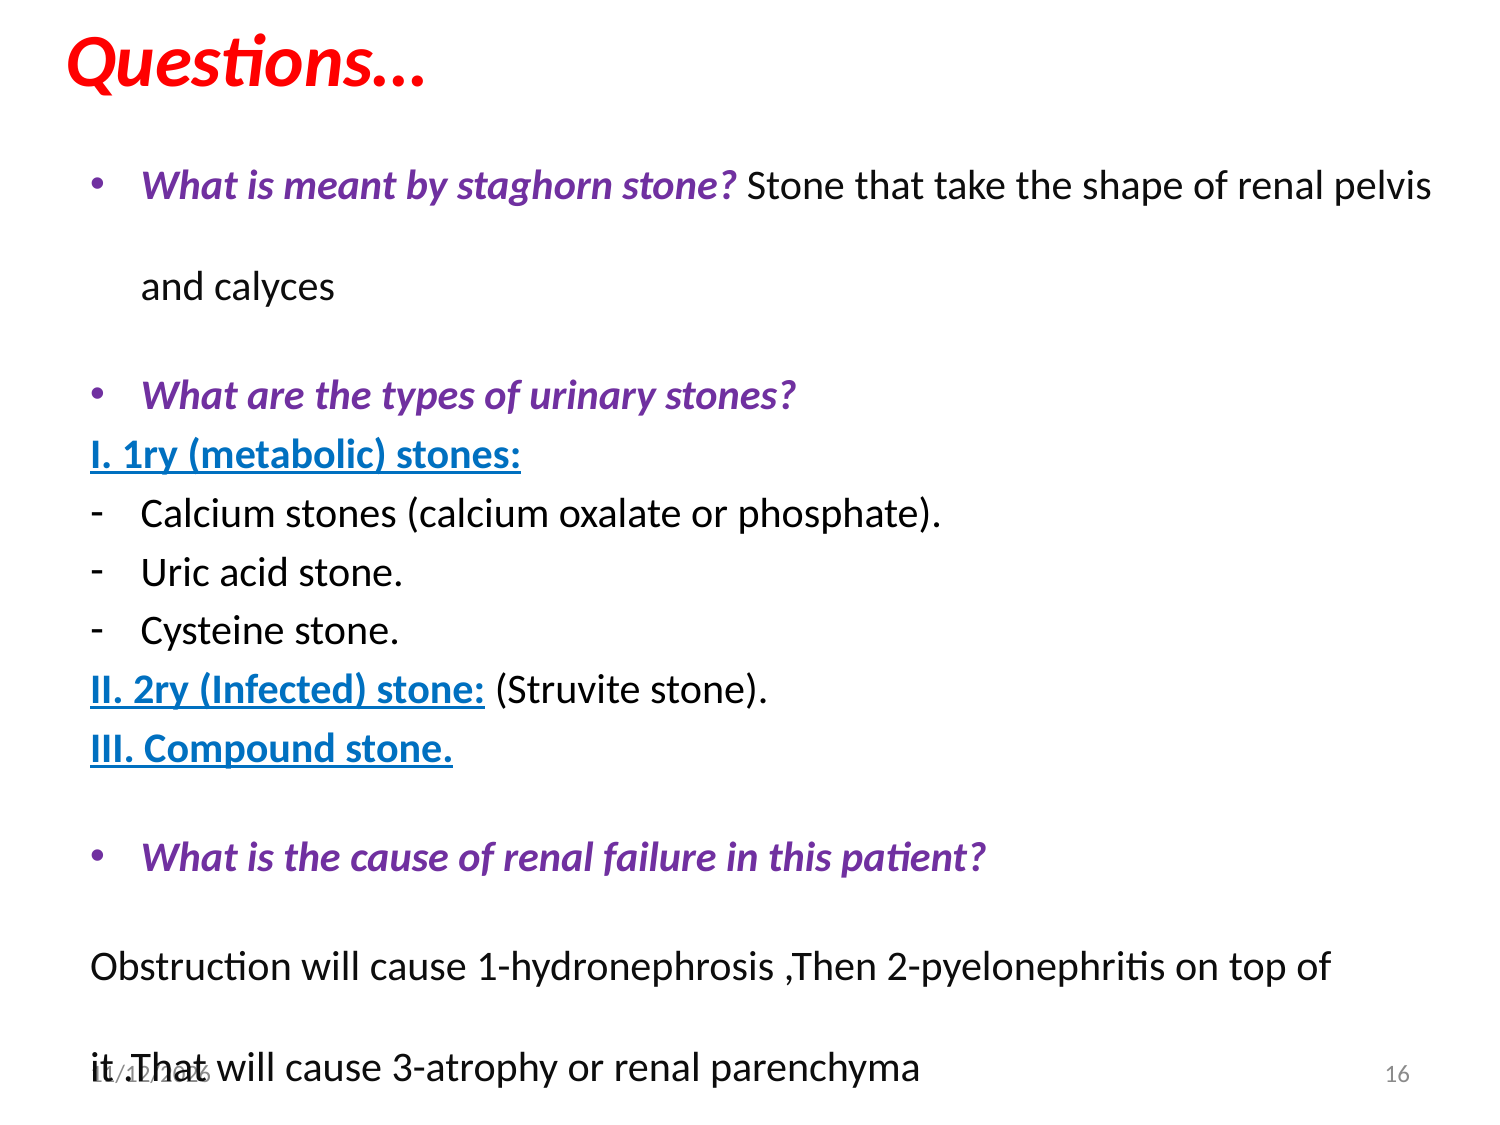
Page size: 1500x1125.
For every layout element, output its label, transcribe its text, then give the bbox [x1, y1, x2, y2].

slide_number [75, 1042, 425, 1103]
title Questions… [50, 0, 1400, 150]
list What is meant by staghorn stone? Stone that take the shape of renal pelvis and calyces What are the types of urinary stones? I. 1ry (metabolic) stones: Calcium stones (calcium oxalate or phosphate). Uric acid stone. Cysteine stone. II. 2ry (Infected) stone: (Struvite stone). III. Compound stone. What is the cause of renal failure in this patient? Obstruction will cause 1-hydronephrosis ,Then 2-pyelonephritis on top of it .That will cause 3-atrophy or renal parenchyma [75, 99, 1463, 1103]
slide_number 16 [1074, 1042, 1425, 1103]
